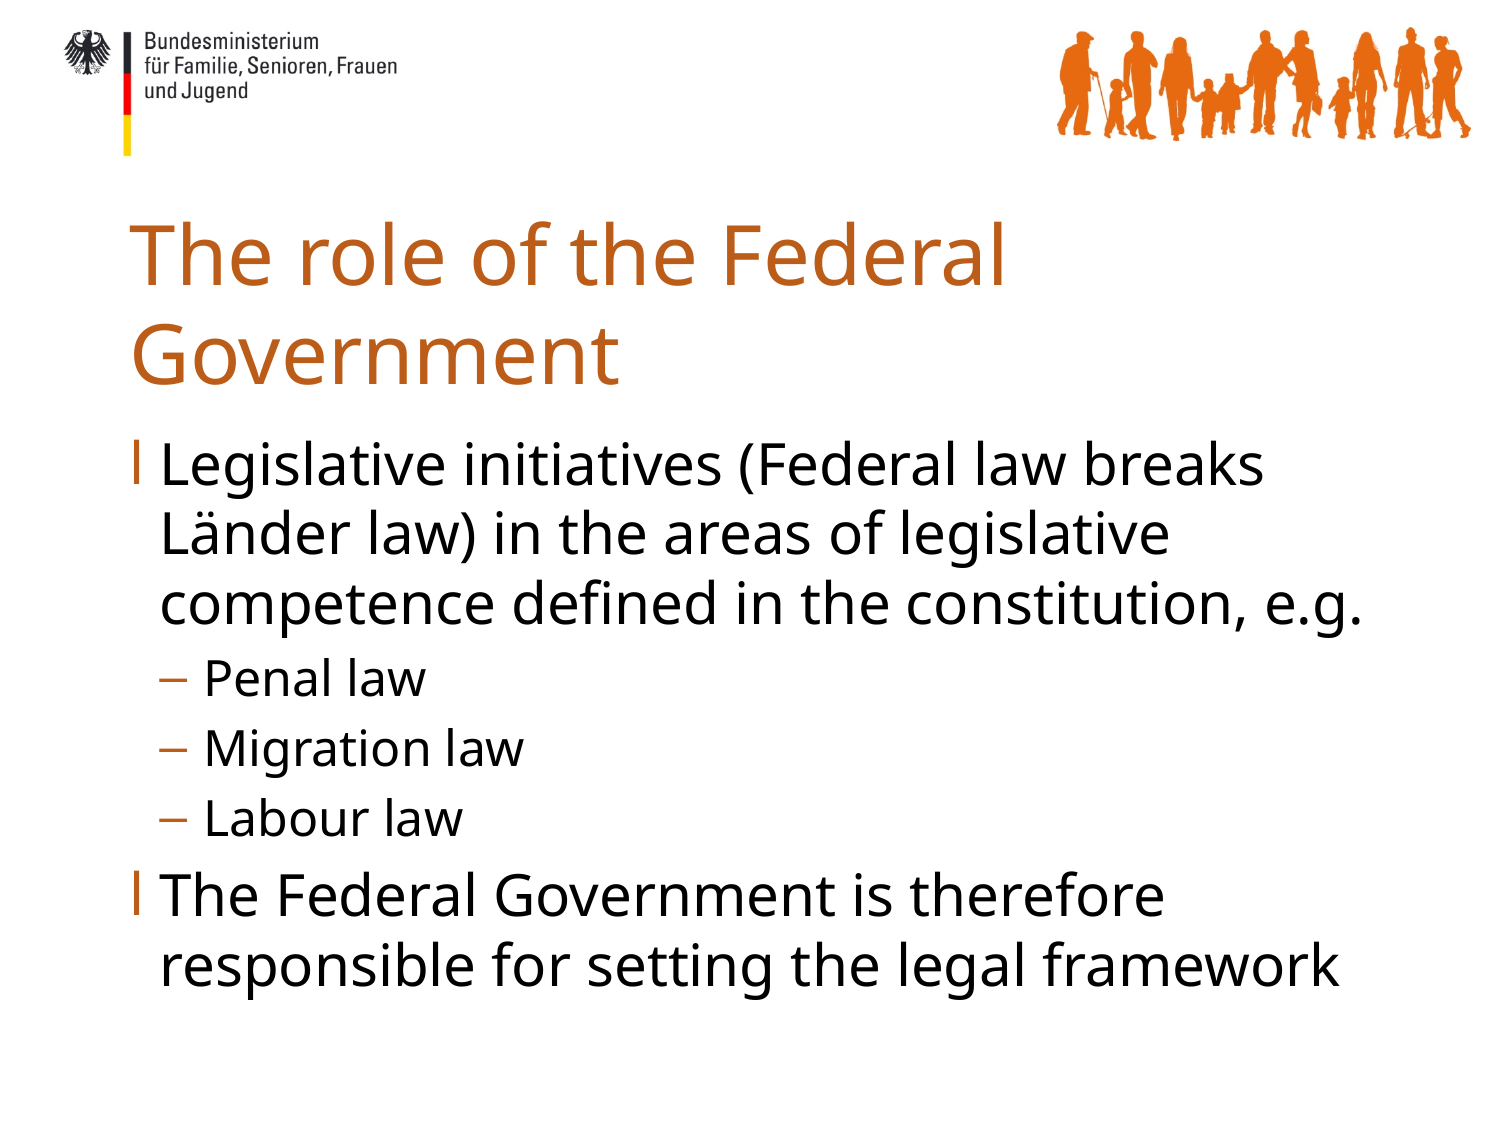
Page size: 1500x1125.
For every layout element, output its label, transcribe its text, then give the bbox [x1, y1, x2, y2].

picture [1057, 27, 1471, 141]
list Legislative initiatives (Federal law breaks Länder law) in the areas of legislative competence defined in the constitution, e.g. Penal law Migration law Labour law The Federal Government is therefore responsible for setting the legal framework [123, 420, 1471, 1059]
title The role of the Federal Government [123, 207, 1471, 396]
picture [29, 27, 455, 197]
